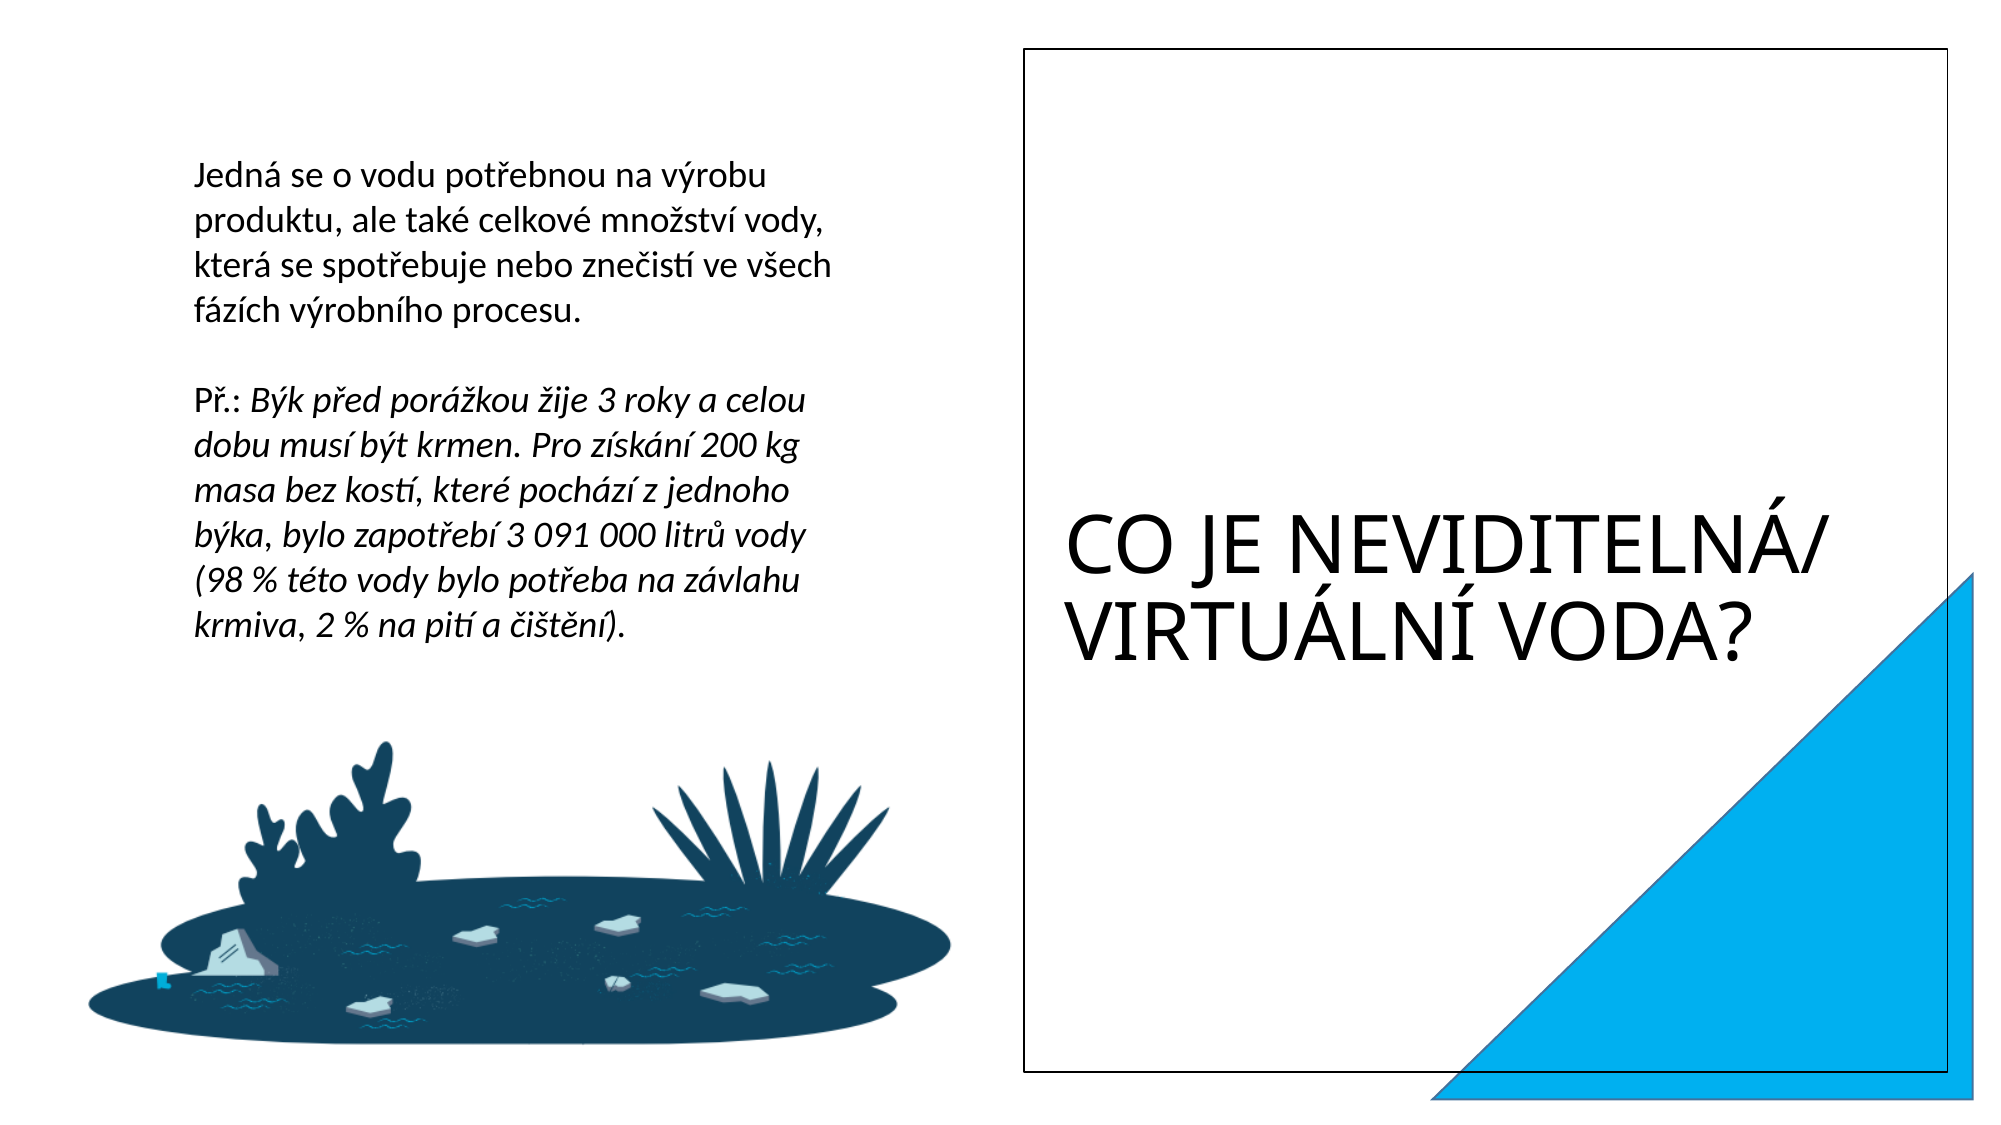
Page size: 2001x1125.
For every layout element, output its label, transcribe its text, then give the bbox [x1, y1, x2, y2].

text_box [1024, 48, 1948, 1073]
picture [52, 729, 994, 1100]
text_box [1430, 571, 1974, 1101]
text_box Jedná se o vodu potřebnou na výrobu produktu, ale také celkové množství vody, která se spotřebuje nebo znečistí ve všech fázích výrobního procesu. Př.: Býk před porážkou žije 3 roky a celou dobu musí být krmen. Pro získání 200 kg masa bez kostí, které pochází z jednoho býka, bylo zapotřebí 3 091 000 litrů vody (98 % této vody bylo potřeba na závlahu krmiva, 2 % na pití a čištění). [179, 142, 876, 653]
